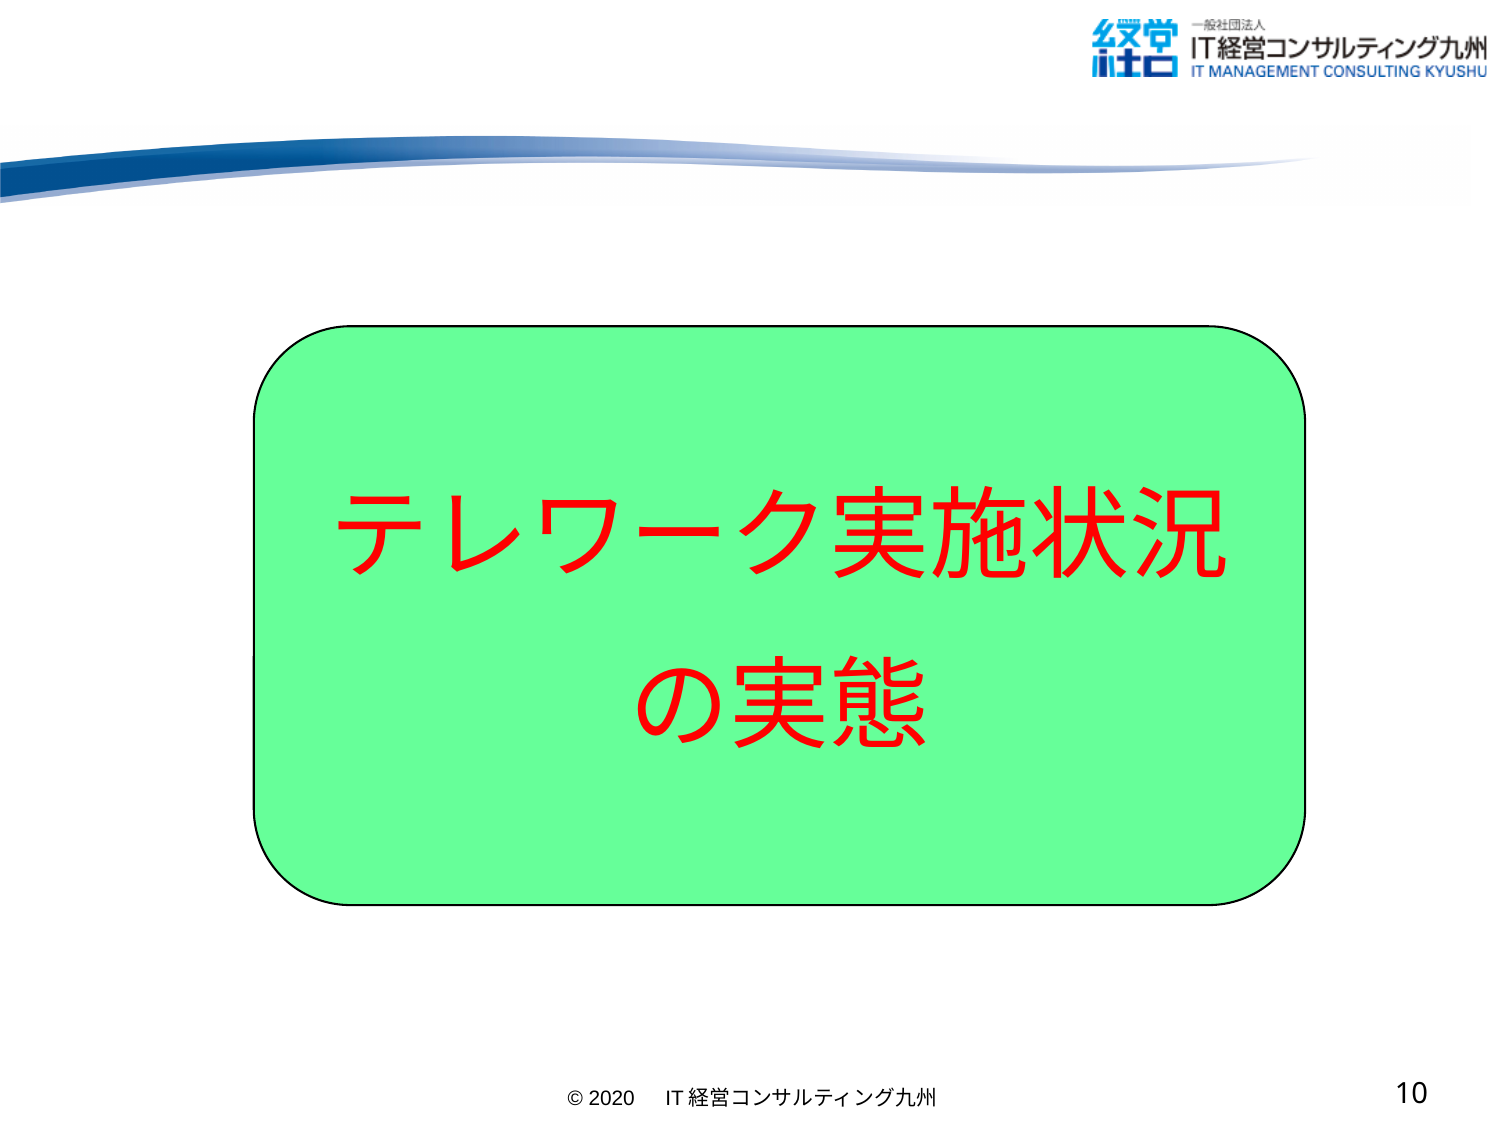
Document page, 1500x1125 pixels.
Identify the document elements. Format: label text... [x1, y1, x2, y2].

picture [1, 126, 1470, 206]
slide_number 9 [1329, 1066, 1495, 1120]
text_box テレワーク実施状況 の実態 [253, 326, 1306, 906]
title [53, 38, 1386, 121]
